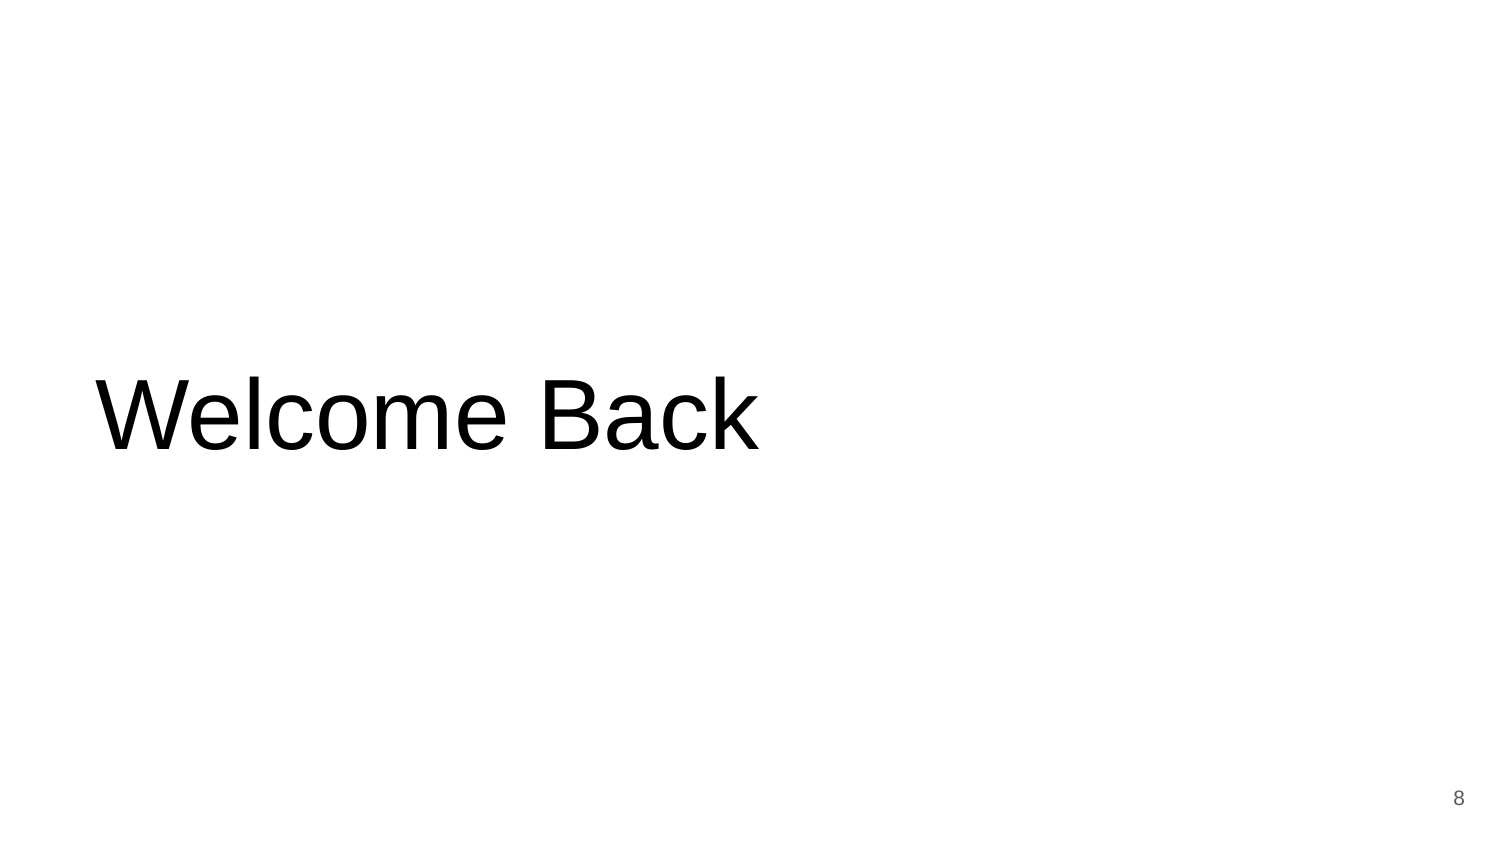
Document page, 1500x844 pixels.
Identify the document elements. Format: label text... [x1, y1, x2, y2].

title Welcome Back [80, 73, 1125, 745]
slide_number ‹#› [1389, 764, 1480, 830]
